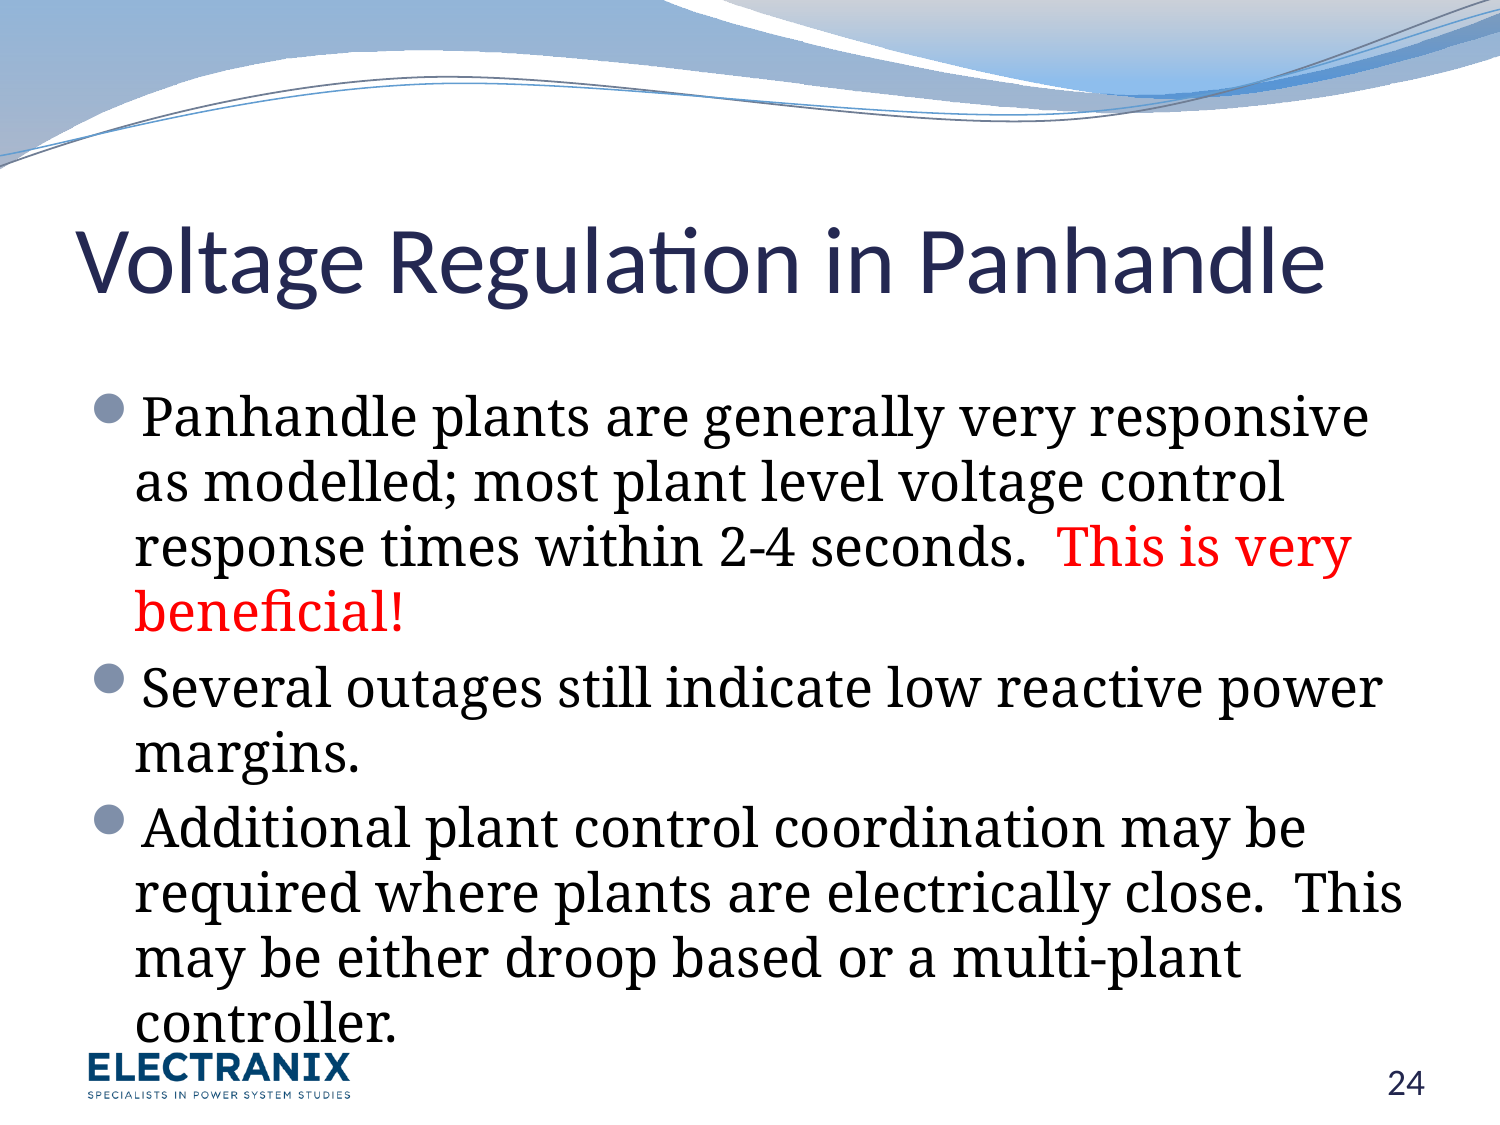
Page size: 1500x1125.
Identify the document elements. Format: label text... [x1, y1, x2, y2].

list Panhandle plants are generally very responsive as modelled; most plant level voltage control response times within 2-4 seconds. This is very beneficial! Several outages still indicate low reactive power margins. Additional plant control coordination may be required where plants are electrically close. This may be either droop based or a multi-plant controller. [75, 375, 1425, 1038]
picture [75, 1039, 363, 1113]
slide_number 24 [1299, 1042, 1425, 1103]
title Voltage Regulation in Panhandle [75, 162, 1425, 313]
